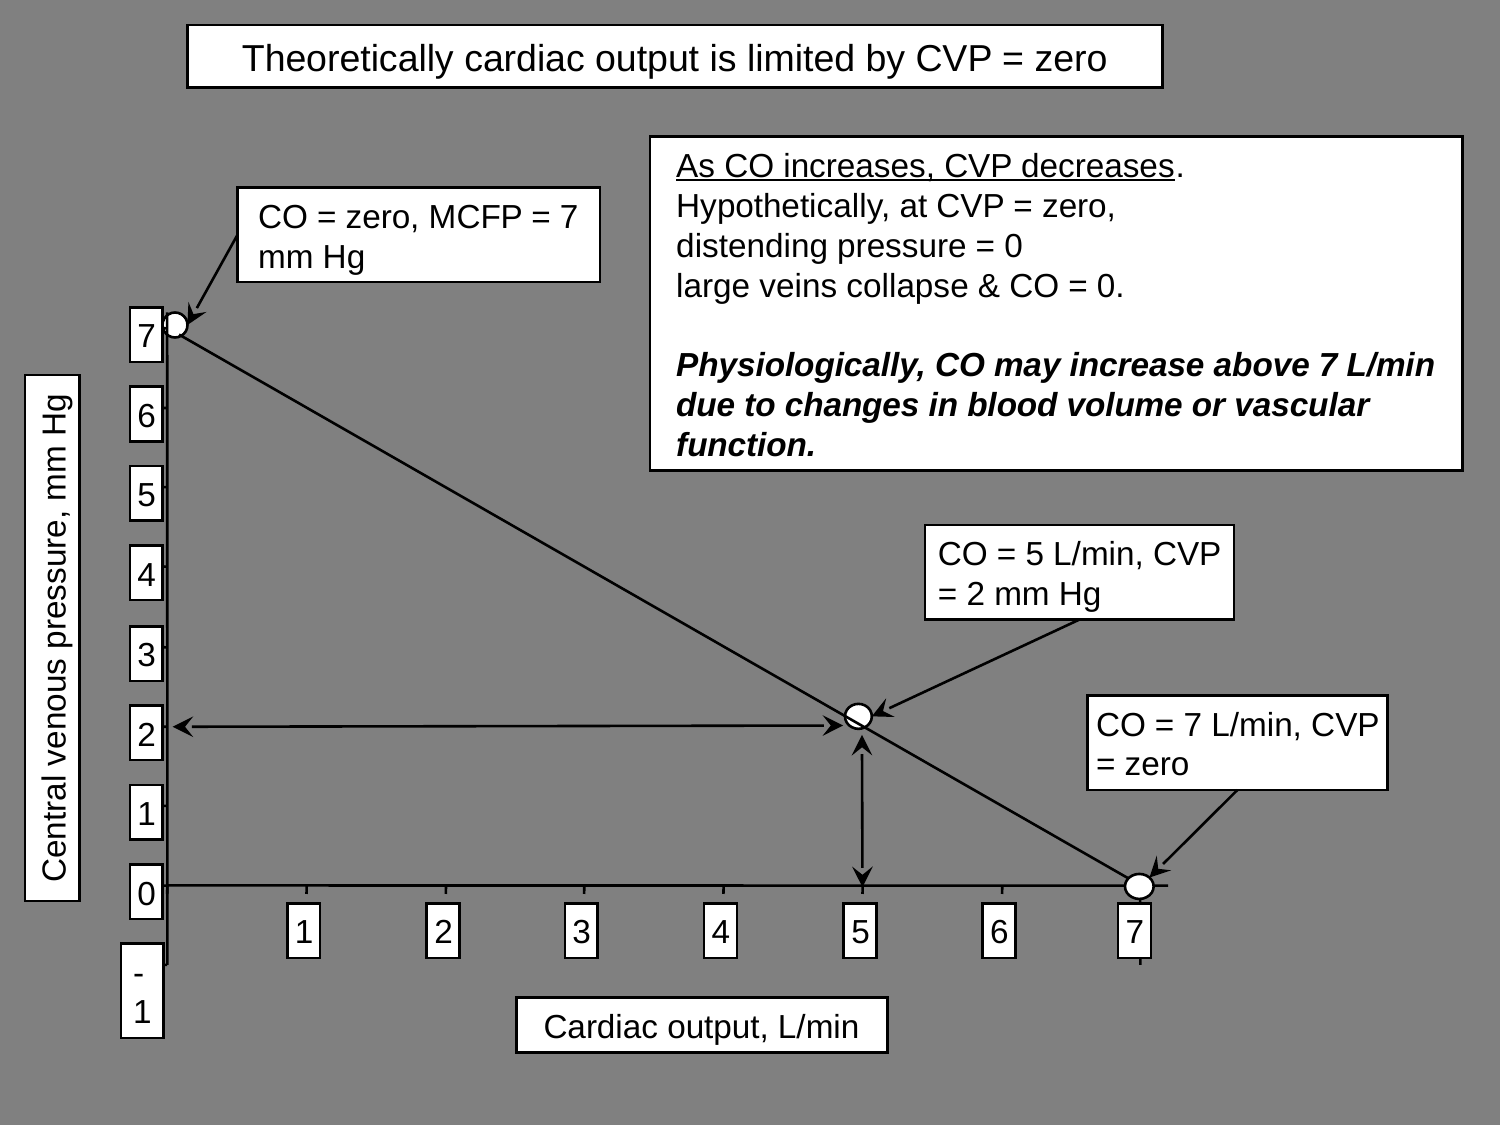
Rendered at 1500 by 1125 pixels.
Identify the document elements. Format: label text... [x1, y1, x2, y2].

title Theoretically cardiac output is limited by CVP = zero [186, 24, 1164, 89]
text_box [24, 187, 1388, 1056]
text_box As CO increases, CVP decreases. Hypothetically, at CVP = zero, distending pressure = 0 large veins collapse & CO = 0. Physiologically, CO may increase above 7 L/min due to changes in blood volume or vascular function. [649, 136, 1463, 471]
